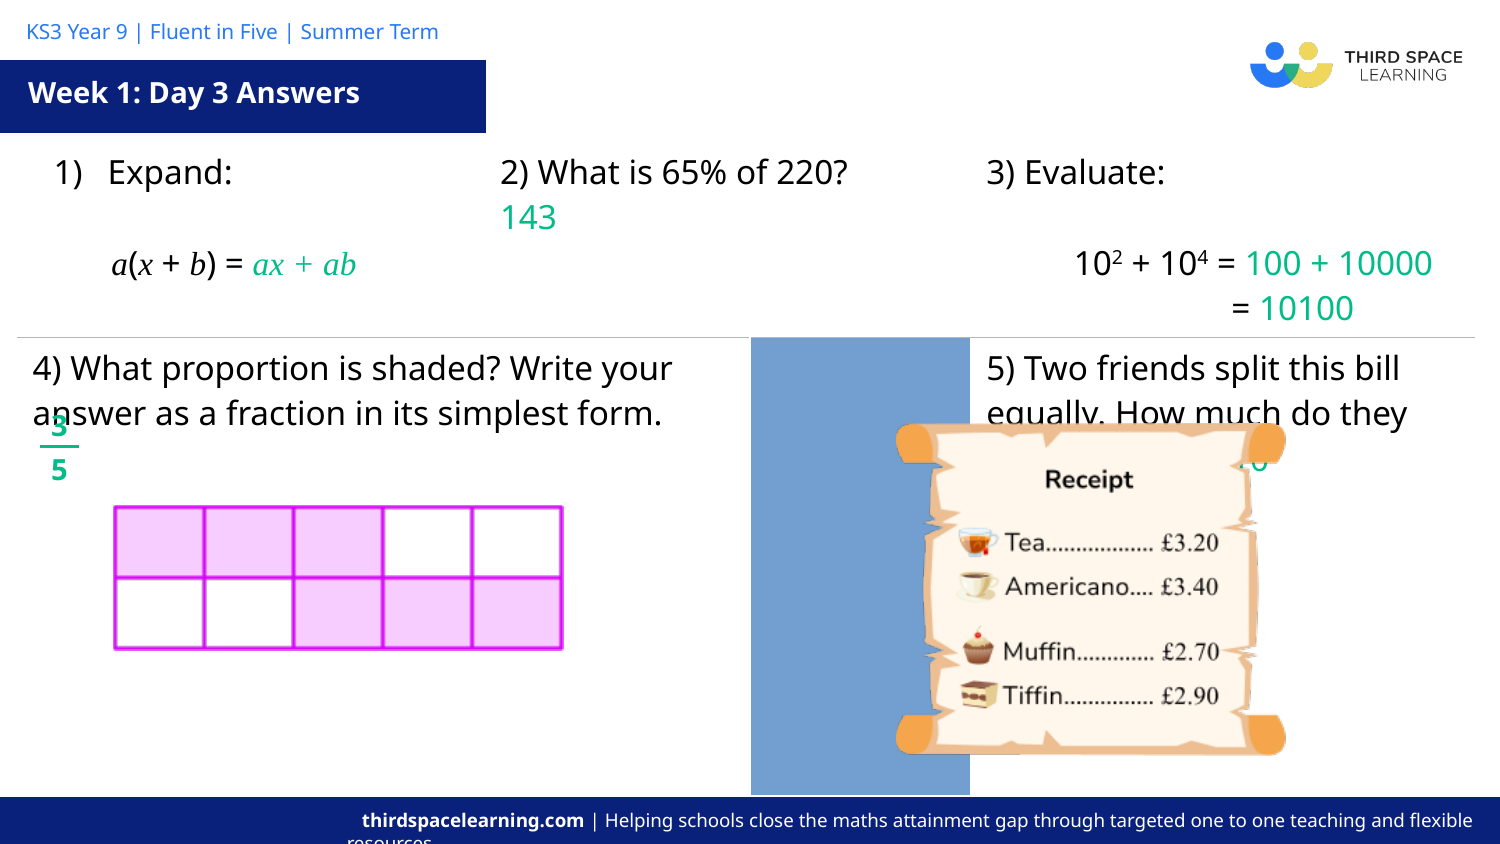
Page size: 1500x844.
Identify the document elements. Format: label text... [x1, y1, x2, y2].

table_header Expand: a(x + b) = ax + ab [19, 142, 484, 337]
table_header 3) Evaluate: 102 + 104 = 100 + 10000 = 10100 [972, 142, 1474, 337]
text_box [39, 406, 80, 487]
table_cell 5) Two friends split this bill equally. How much do they each pay? £6.10 [972, 338, 1474, 794]
picture [896, 423, 1287, 756]
table_header 2) What is 65% of 220? 143 [486, 142, 970, 337]
text_box Week 1: Day 3 Answers [13, 59, 383, 125]
table_cell 4) What proportion is shaded? Write your answer as a fraction in its simplest form. [19, 338, 749, 794]
picture [1250, 33, 1465, 99]
picture [112, 505, 564, 651]
